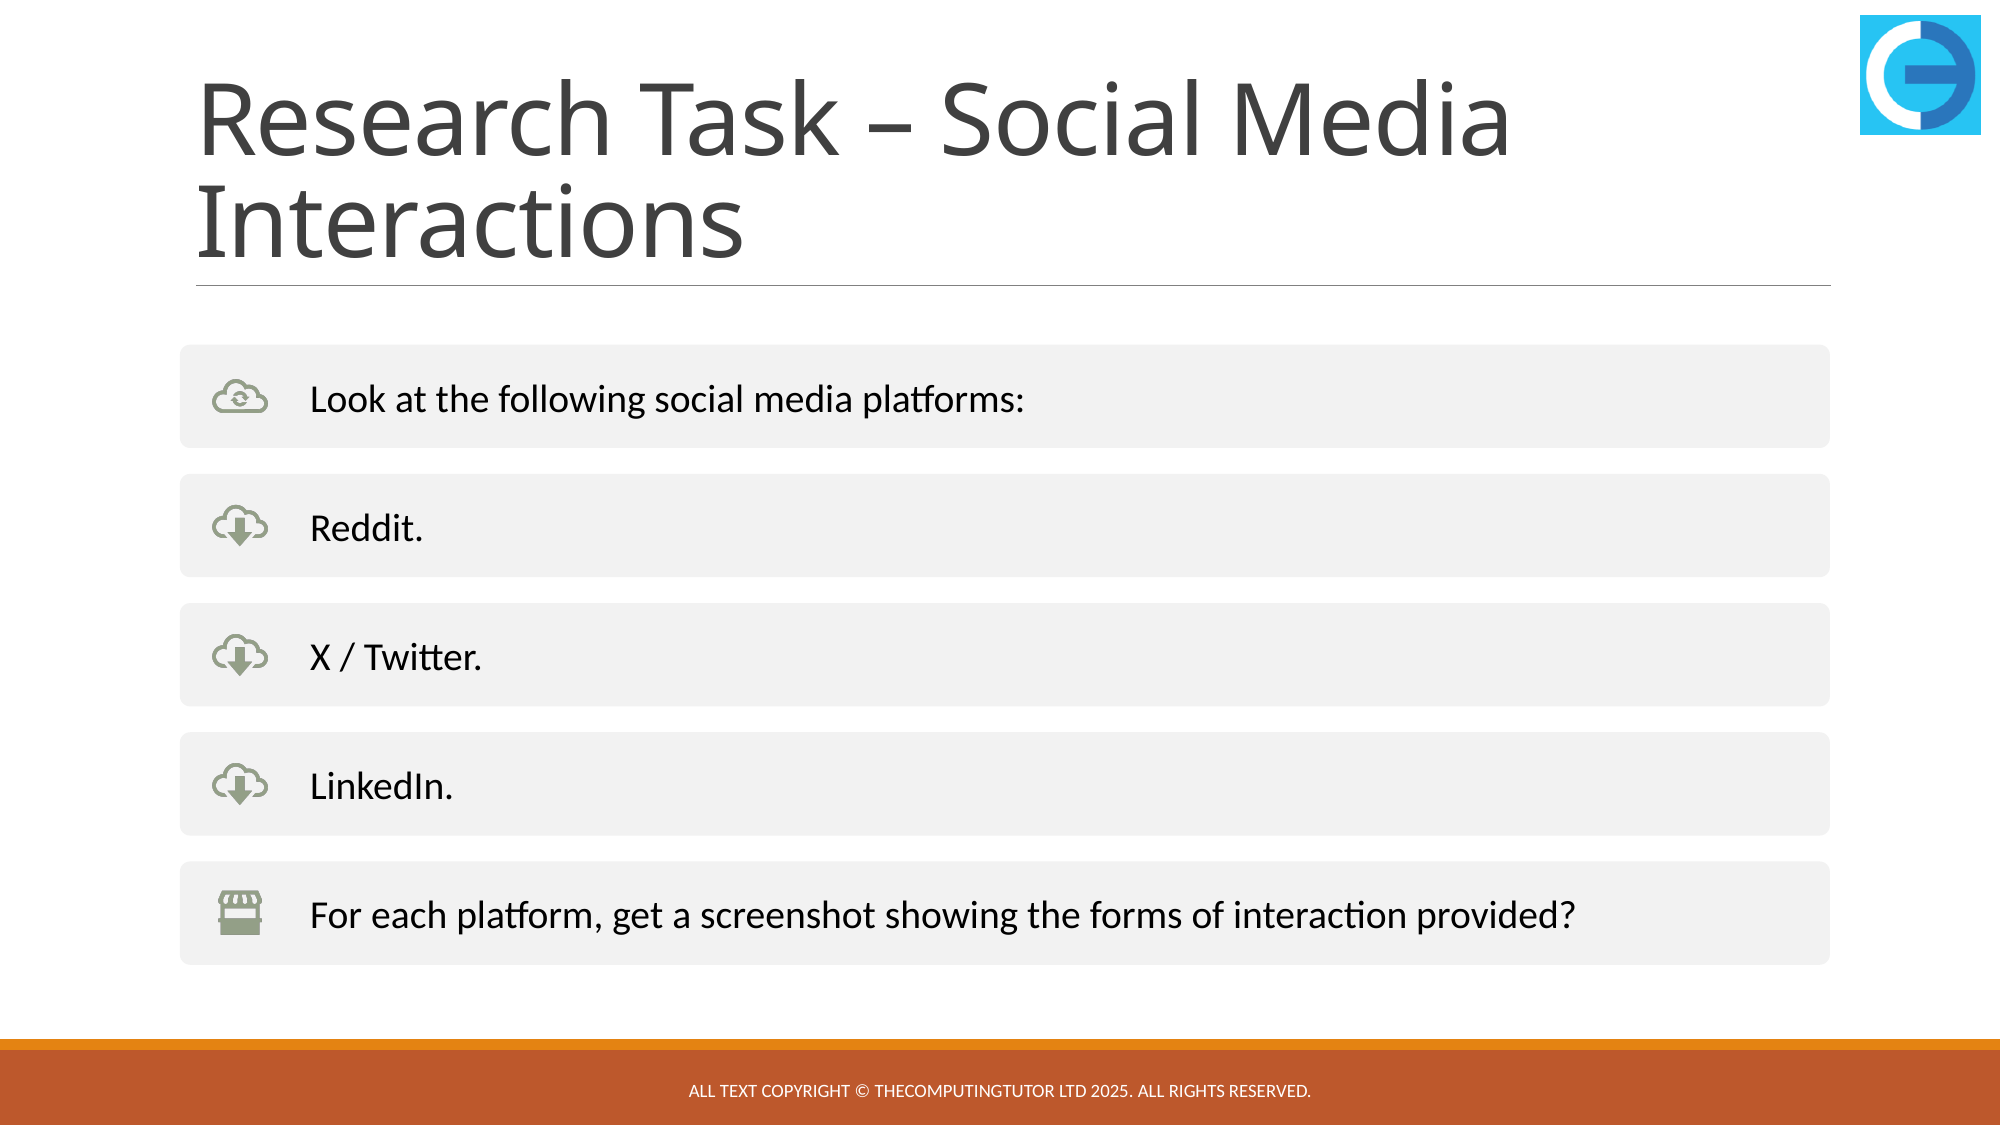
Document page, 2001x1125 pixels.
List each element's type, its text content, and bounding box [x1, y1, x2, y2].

title Research Task – Social Media Interactions [180, 47, 1830, 285]
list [179, 343, 1831, 966]
picture [1860, 15, 1981, 135]
footer All text copyright © TheComputingTutor Ltd 2025. All rights Reserved. [604, 1059, 1396, 1120]
